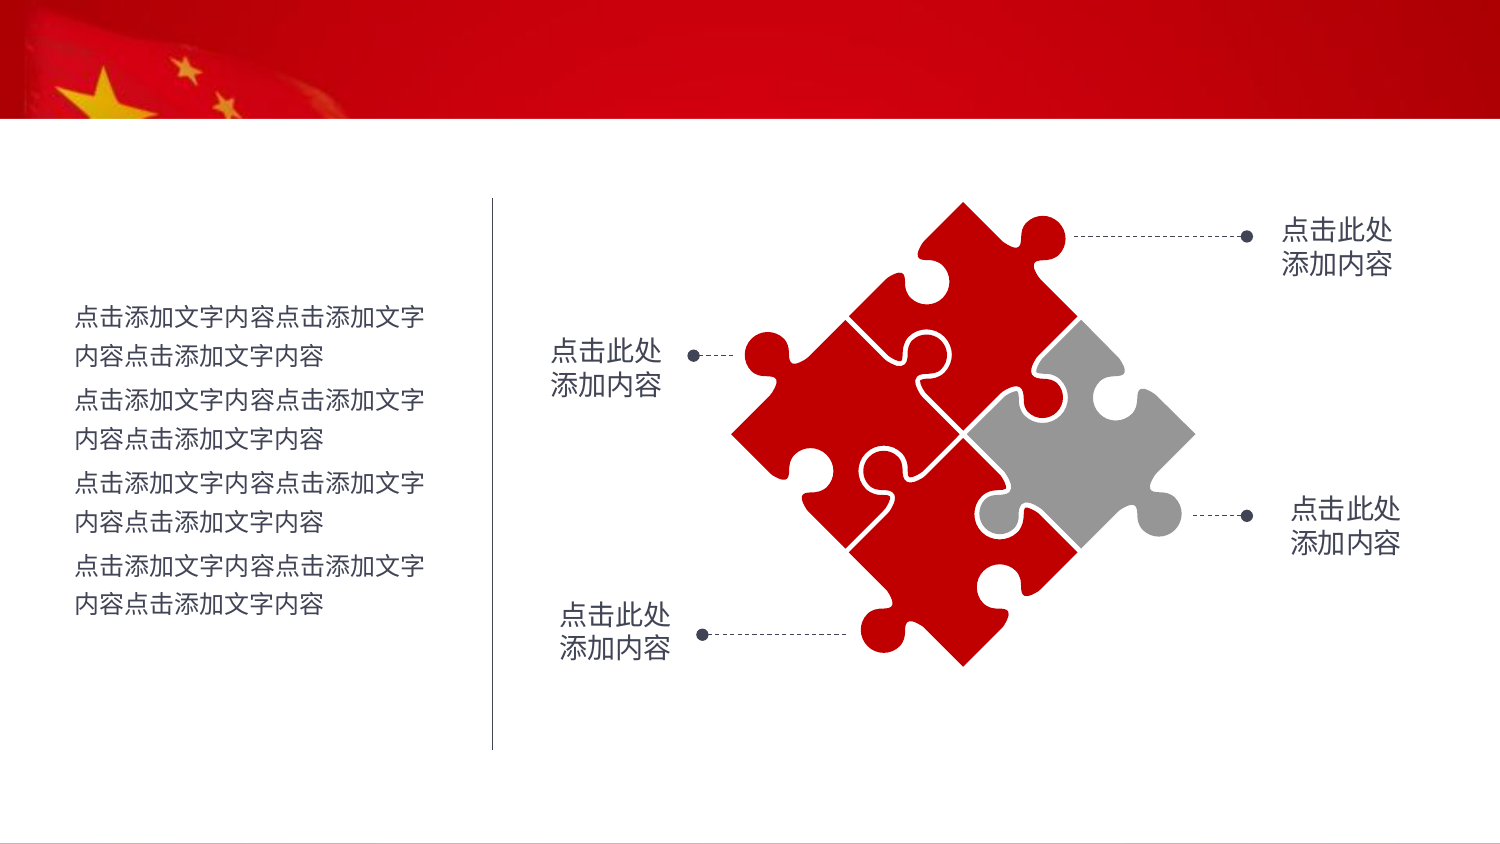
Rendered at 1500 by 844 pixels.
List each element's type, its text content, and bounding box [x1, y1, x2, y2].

text_box [139, 20, 544, 89]
text_box 点击此处 添加内容 [1266, 204, 1409, 288]
text_box [965, 318, 1198, 551]
text_box 点击添加文字内容点击添加文字内容点击添加文字内容 点击添加文字内容点击添加文字内容点击添加文字内容 点击添加文字内容点击添加文字内容点击添加文字内容 点击添加文字内容点击添加文字内容点击添加文字内容 [59, 285, 441, 705]
text_box [847, 200, 1079, 433]
text_box [847, 436, 1079, 669]
text_box 点击此处 添加内容 [1275, 484, 1417, 567]
picture [0, 0, 1500, 118]
text_box [729, 318, 962, 551]
text_box 点击此处 添加内容 [545, 589, 687, 672]
text_box 点击此处 添加内容 [535, 325, 678, 409]
